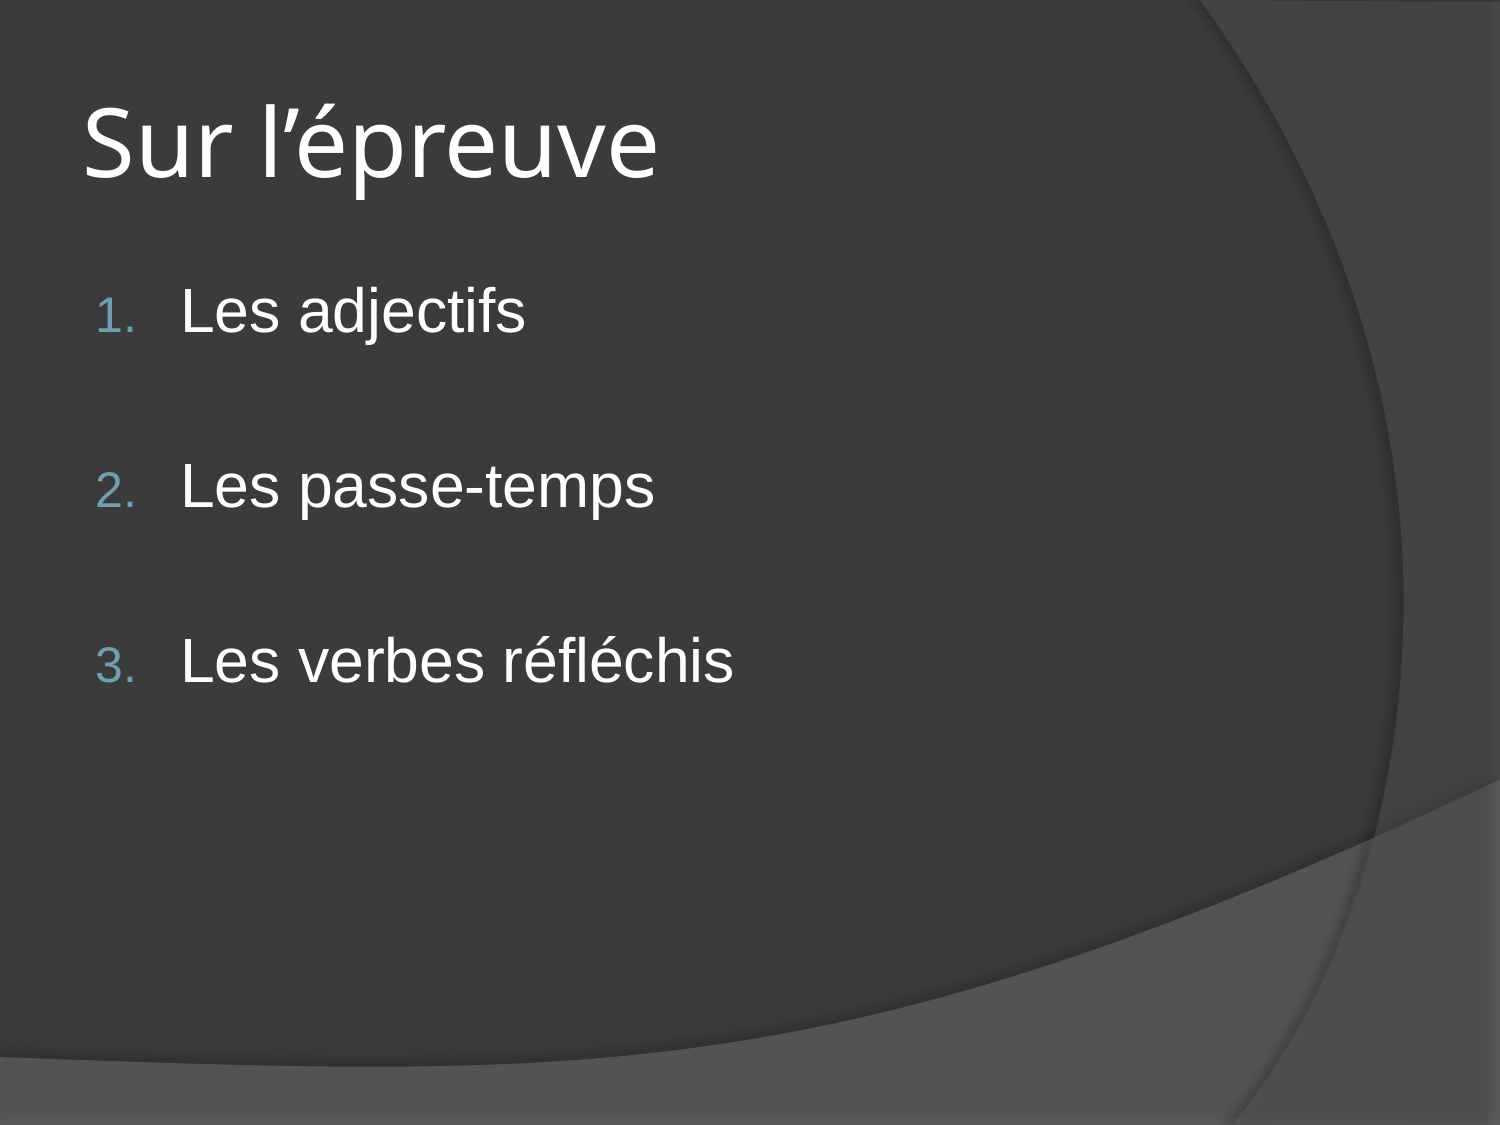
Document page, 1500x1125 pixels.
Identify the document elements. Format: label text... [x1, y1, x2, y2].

list Les adjectifs Les passe-temps Les verbes réfléchis [75, 262, 1300, 1005]
title Sur l’épreuve [75, 45, 1300, 233]
